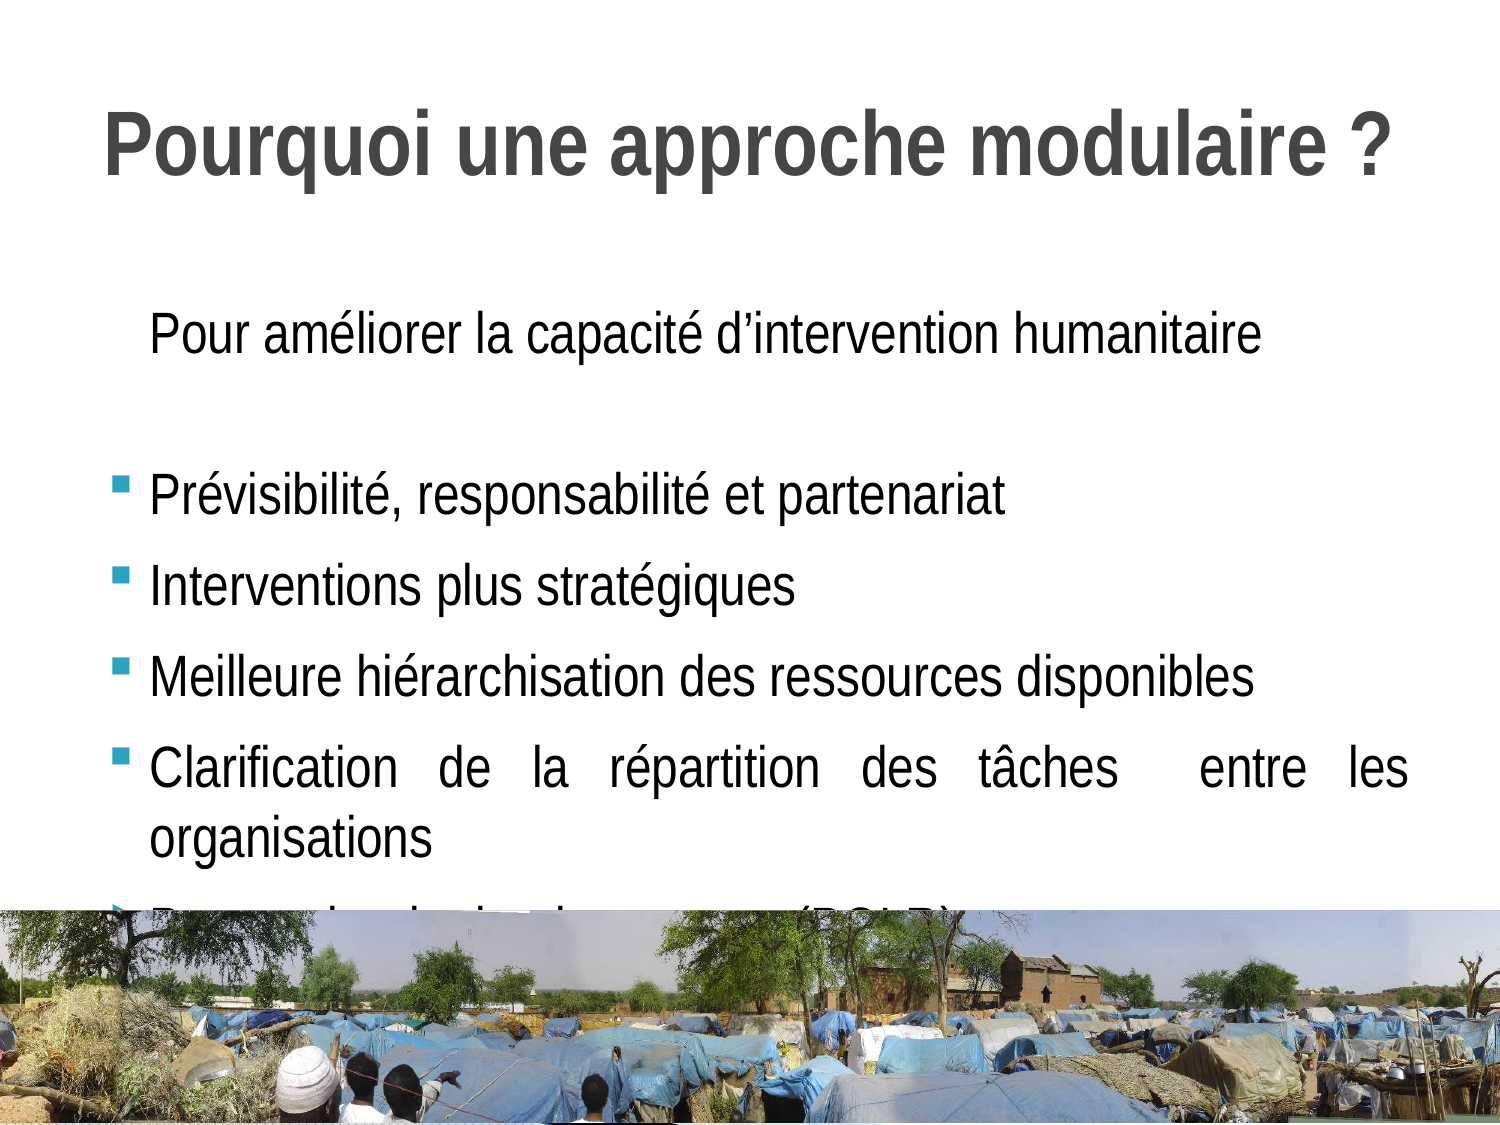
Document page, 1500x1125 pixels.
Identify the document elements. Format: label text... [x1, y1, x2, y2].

picture [0, 909, 1500, 1123]
title Pourquoi une approche modulaire ? [75, 45, 1425, 233]
list Pour améliorer la capacité d’intervention humanitaire Prévisibilité, responsabilité et partenariat Interventions plus stratégiques Meilleure hiérarchisation des ressources disponibles Clarification de la répartition des tâches entre les organisations Prestataire de dernier recours (POLR) [75, 262, 1425, 909]
